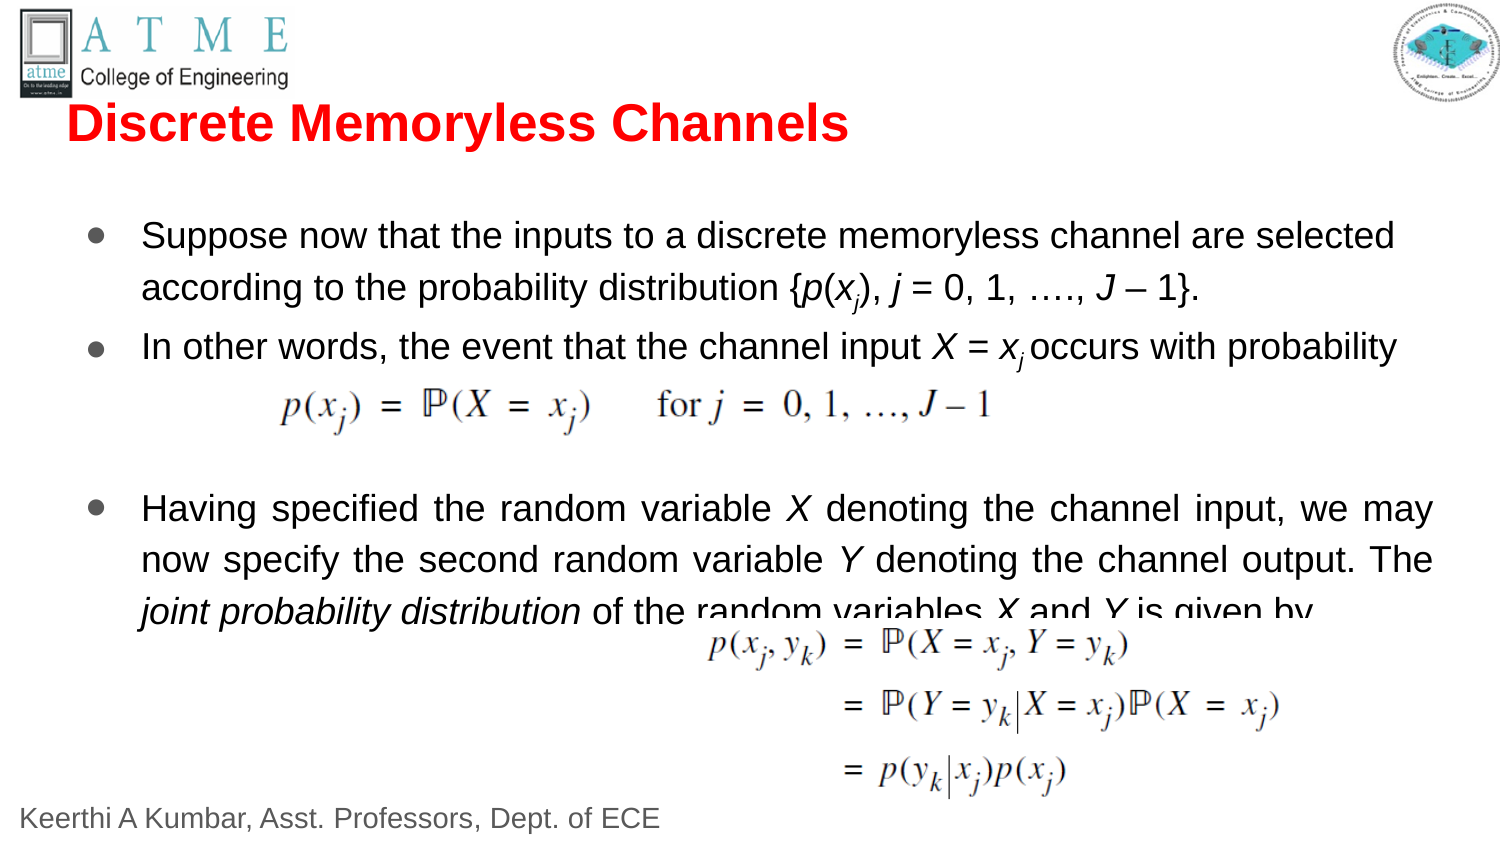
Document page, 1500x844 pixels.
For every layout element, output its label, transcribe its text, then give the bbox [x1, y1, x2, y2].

picture [686, 617, 1338, 816]
picture [17, 6, 295, 99]
list Suppose now that the inputs to a discrete memoryless channel are selected according to the probability distribution {p(xj), j = 0, 1, …., J – 1}. In other words, the event that the channel input X = xj occurs with probability Having specified the random variable X denoting the channel input, we may now specify the second random variable Y denoting the channel output. The joint probability distribution of the random variables X and Y is given by [51, 189, 1449, 750]
picture [271, 380, 1037, 447]
title Discrete Memoryless Channels [51, 72, 1449, 167]
picture [1389, 1, 1500, 104]
